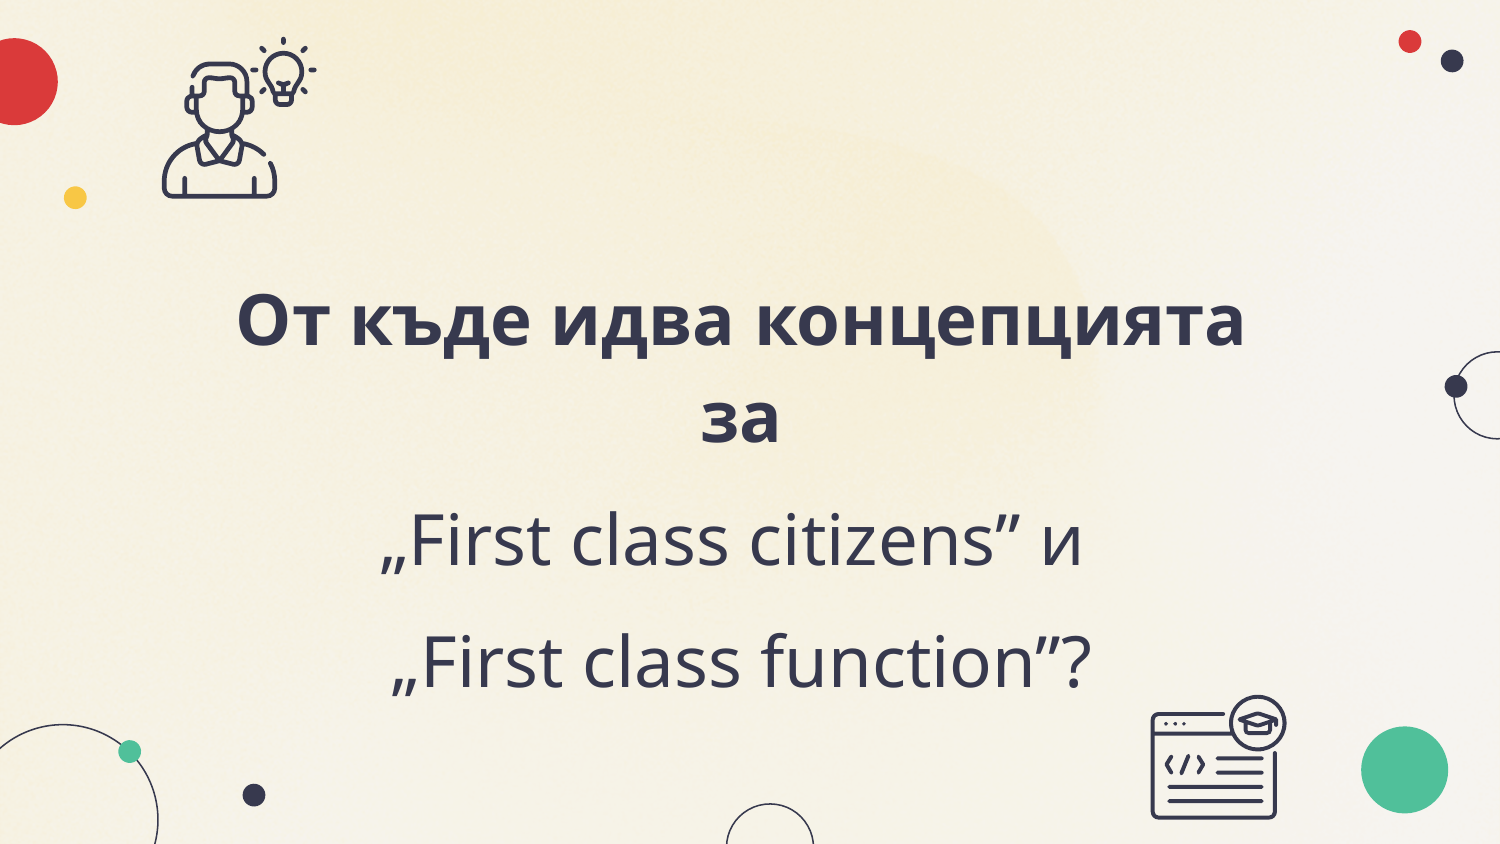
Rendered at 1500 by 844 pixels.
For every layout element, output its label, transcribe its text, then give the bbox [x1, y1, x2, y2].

text_box [0, 0, 1500, 844]
text_box [1398, 30, 1422, 53]
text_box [161, 36, 317, 199]
text_box [1454, 351, 1500, 439]
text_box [1150, 694, 1287, 820]
text_box [118, 740, 142, 763]
subtitle От къде идва концепцията за „First class citizens” и „First class function”? [196, 246, 1287, 598]
text_box [1444, 375, 1468, 398]
text_box [63, 186, 87, 210]
